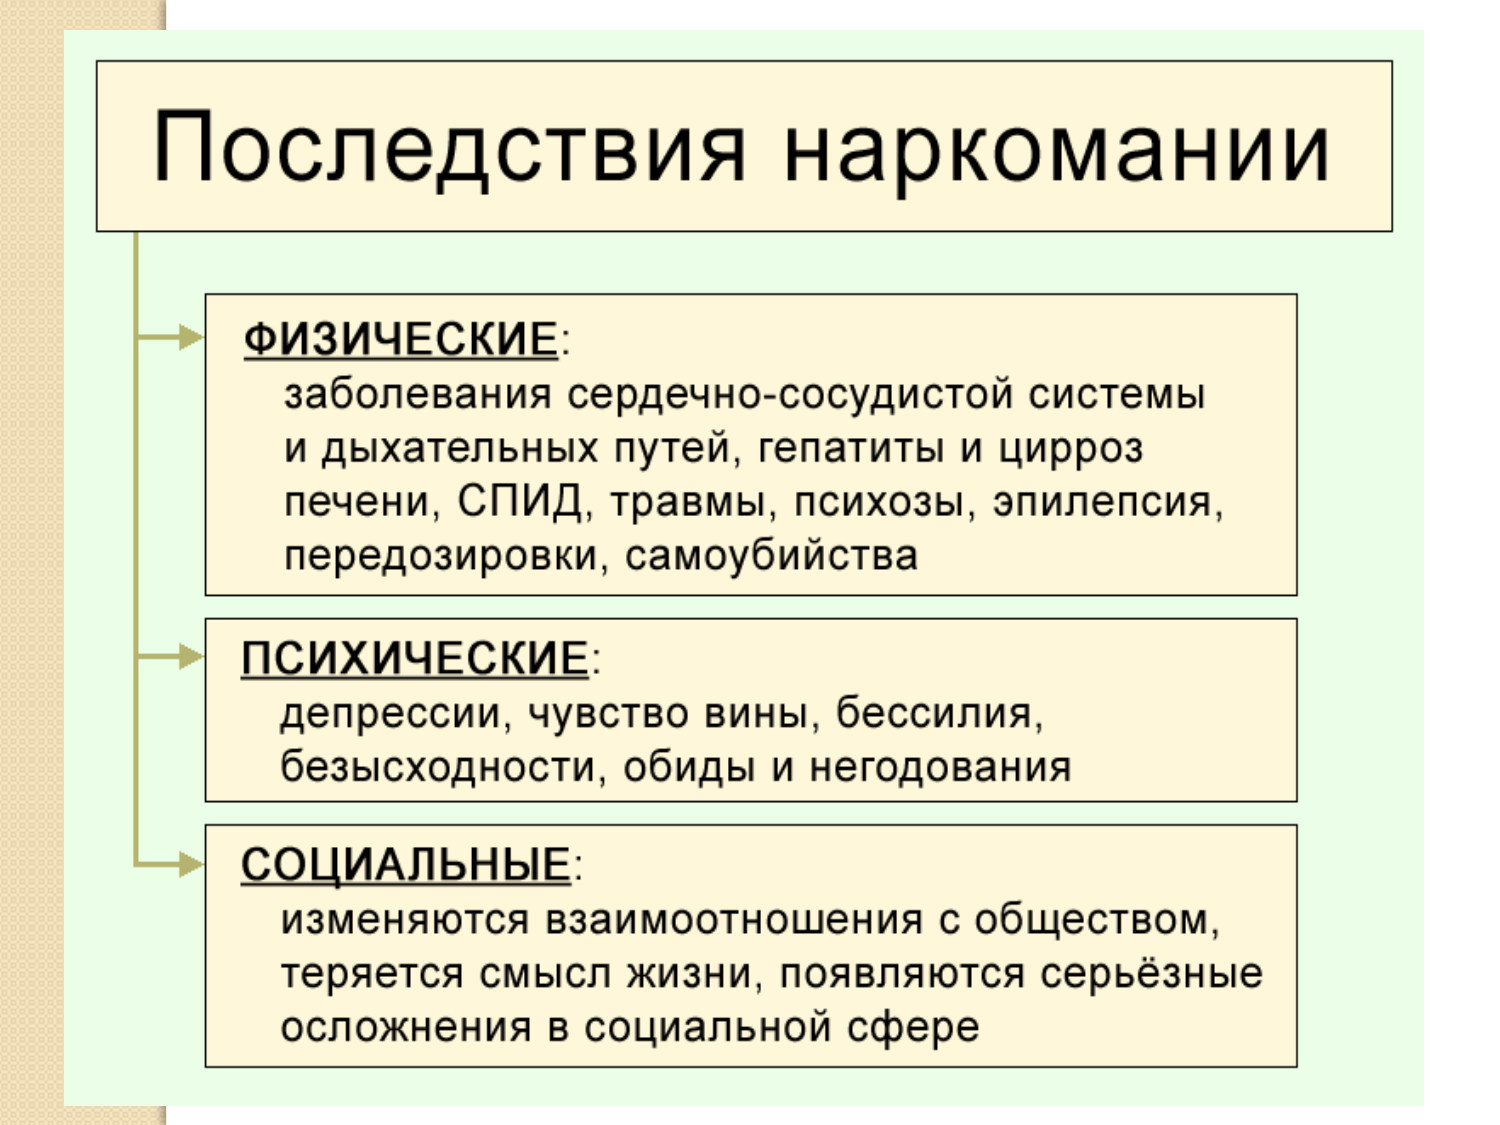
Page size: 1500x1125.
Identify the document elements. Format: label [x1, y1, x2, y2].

picture [64, 30, 1424, 1107]
